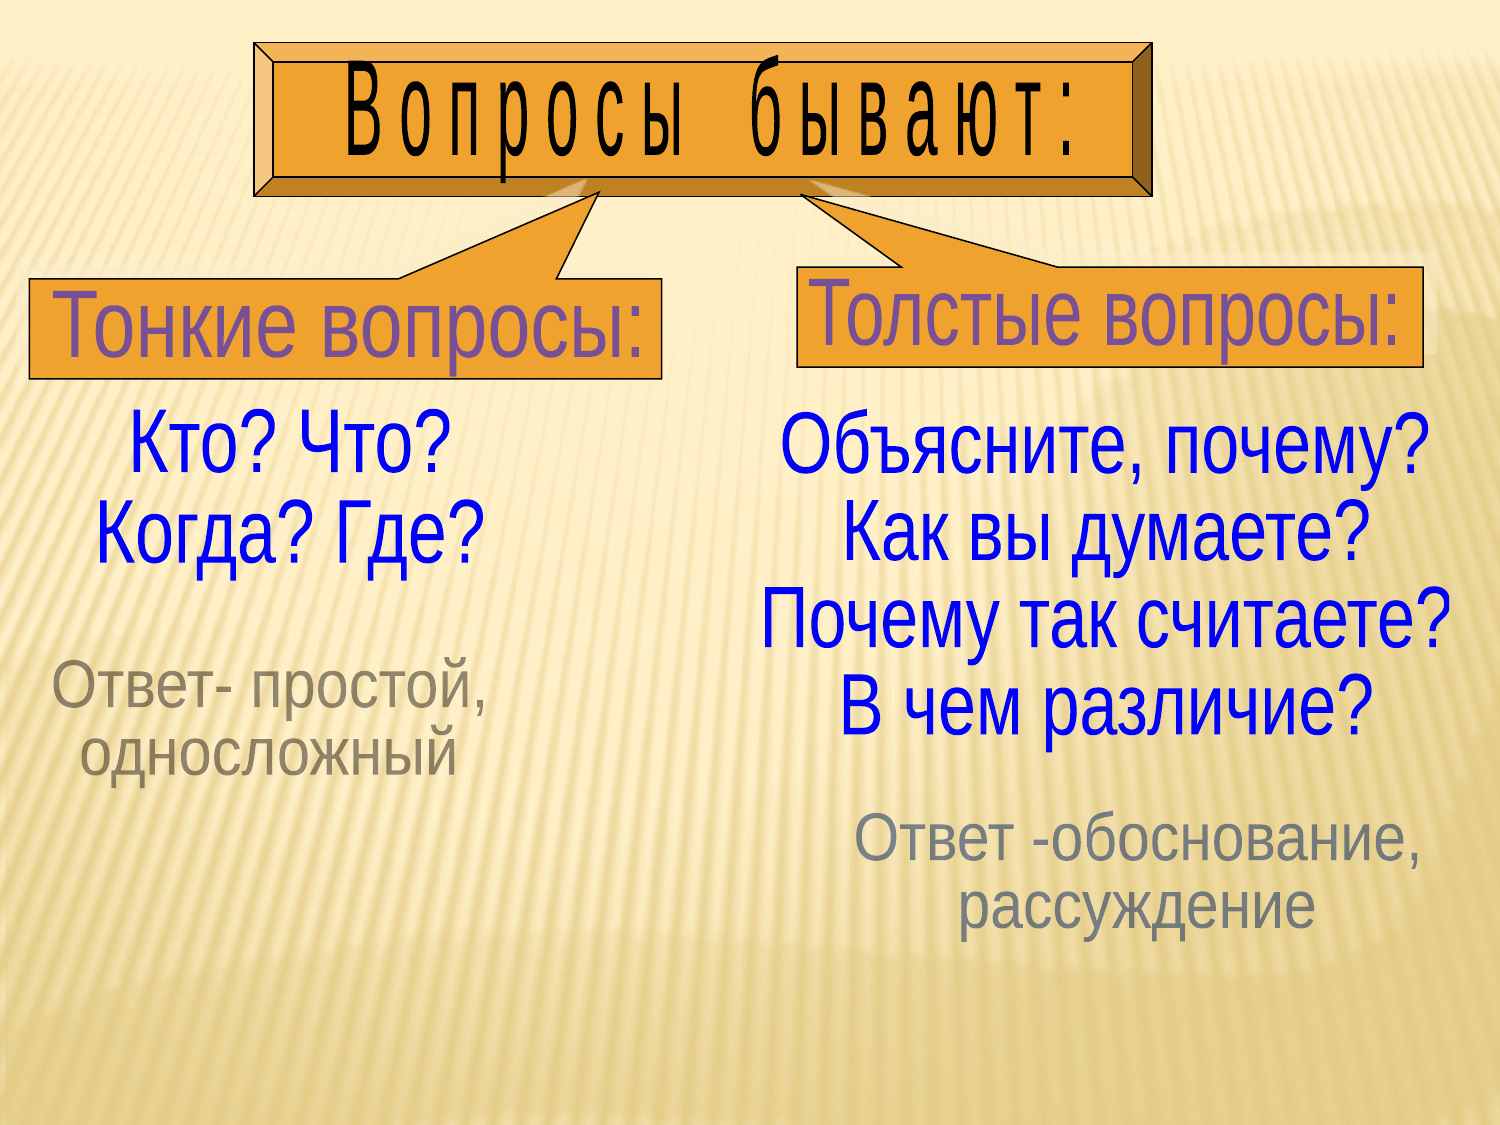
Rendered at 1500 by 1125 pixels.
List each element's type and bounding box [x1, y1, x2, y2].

text_box [797, 194, 1424, 368]
text_box [29, 192, 662, 379]
text_box [253, 42, 1152, 197]
